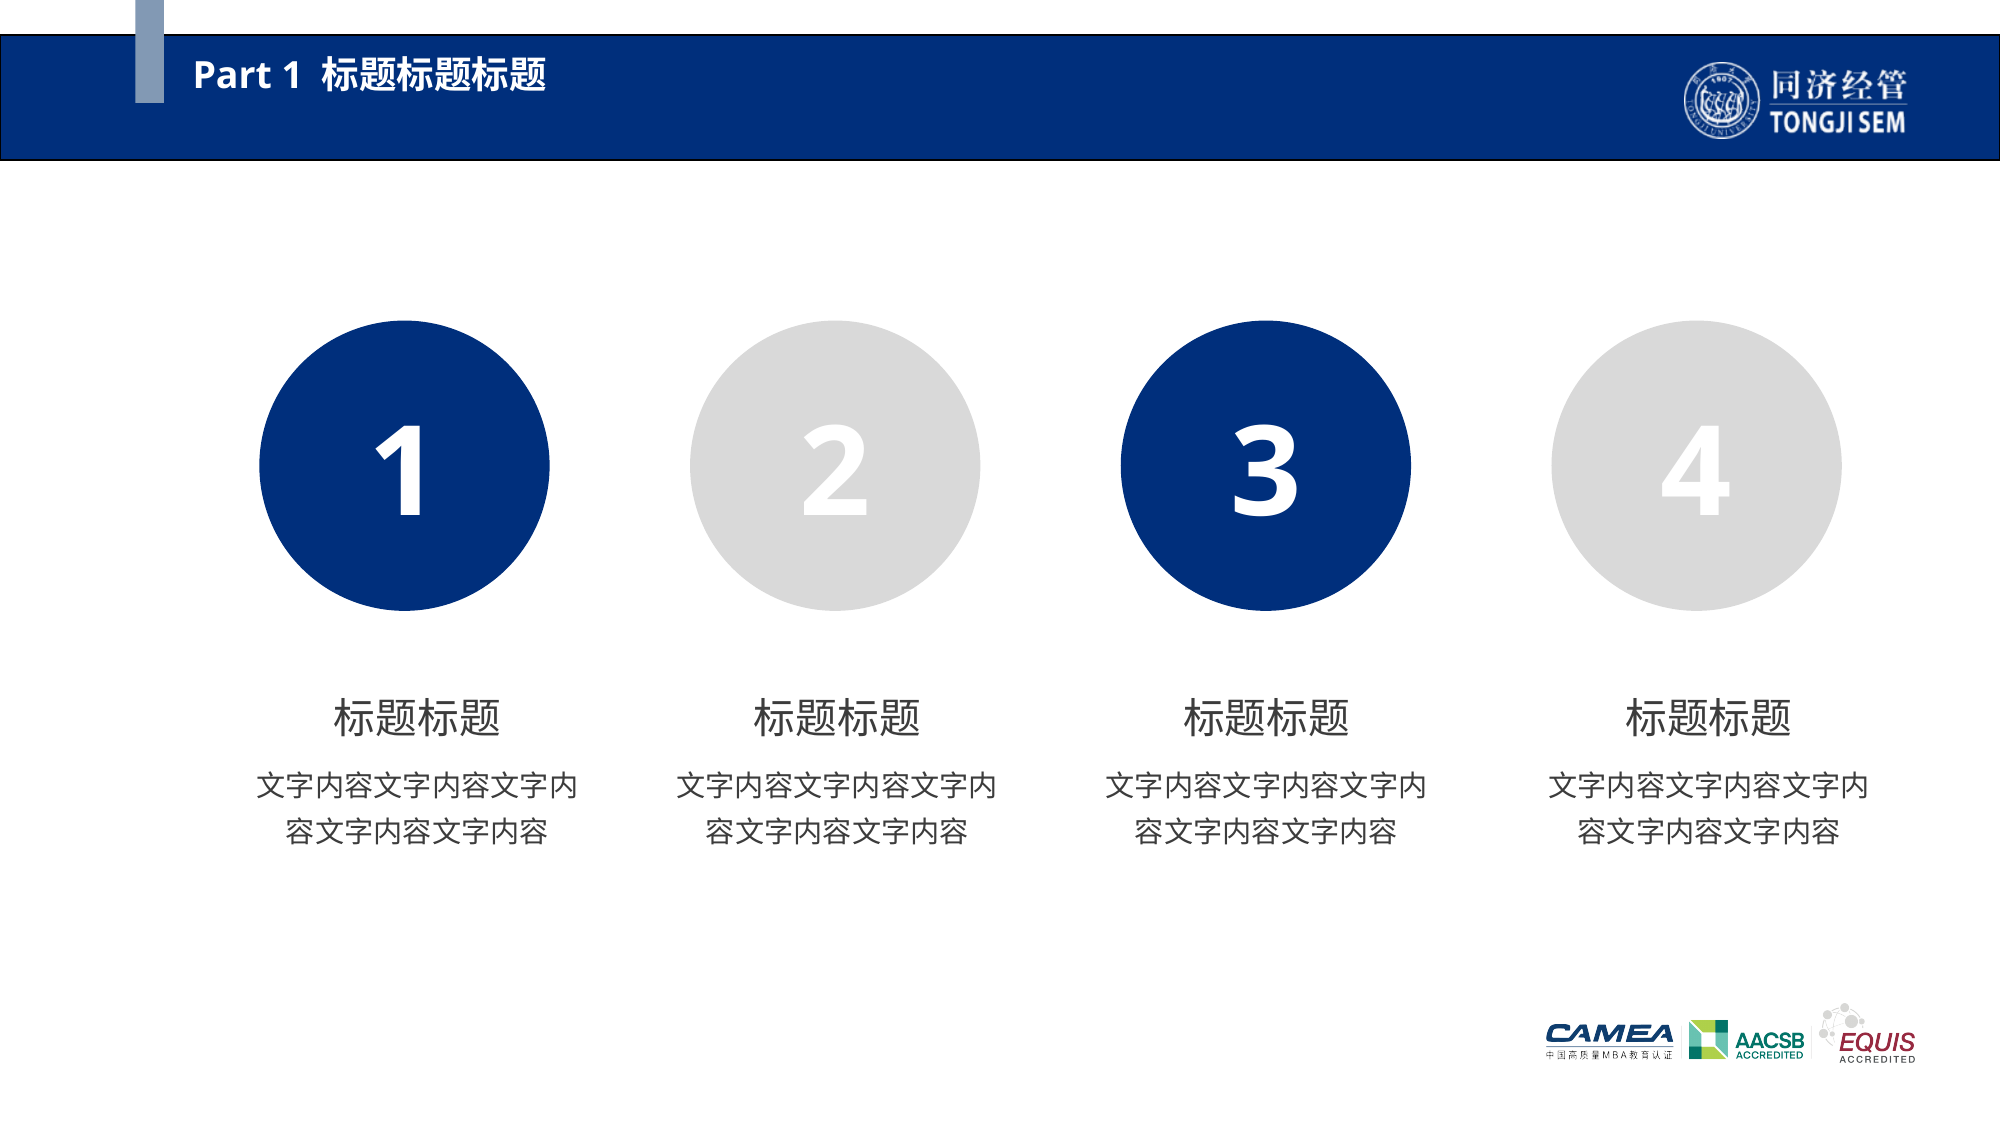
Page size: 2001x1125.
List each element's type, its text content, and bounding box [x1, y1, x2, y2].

text_box 标题标题 [1156, 684, 1377, 749]
text_box 文字内容文字内容文字内容文字内容文字内容 [653, 749, 1022, 856]
text_box 文字内容文字内容文字内容文字内容文字内容 [1082, 749, 1451, 856]
text_box [134, 0, 165, 104]
text_box 1 [258, 319, 551, 612]
text_box 3 [1119, 319, 1413, 612]
text_box 文字内容文字内容文字内容文字内容文字内容 [1525, 749, 1894, 856]
text_box 标题标题 [727, 684, 948, 749]
picture [1545, 1003, 1915, 1063]
text_box 2 [689, 319, 982, 612]
text_box 文字内容文字内容文字内容文字内容文字内容 [233, 749, 602, 856]
text_box 标题标题 [307, 684, 528, 749]
text_box 标题标题 [1599, 684, 1819, 749]
picture [1684, 62, 1912, 139]
text_box 4 [1550, 319, 1843, 612]
text_box Part 1 标题标题标题 [192, 50, 625, 96]
text_box [0, 34, 2000, 161]
